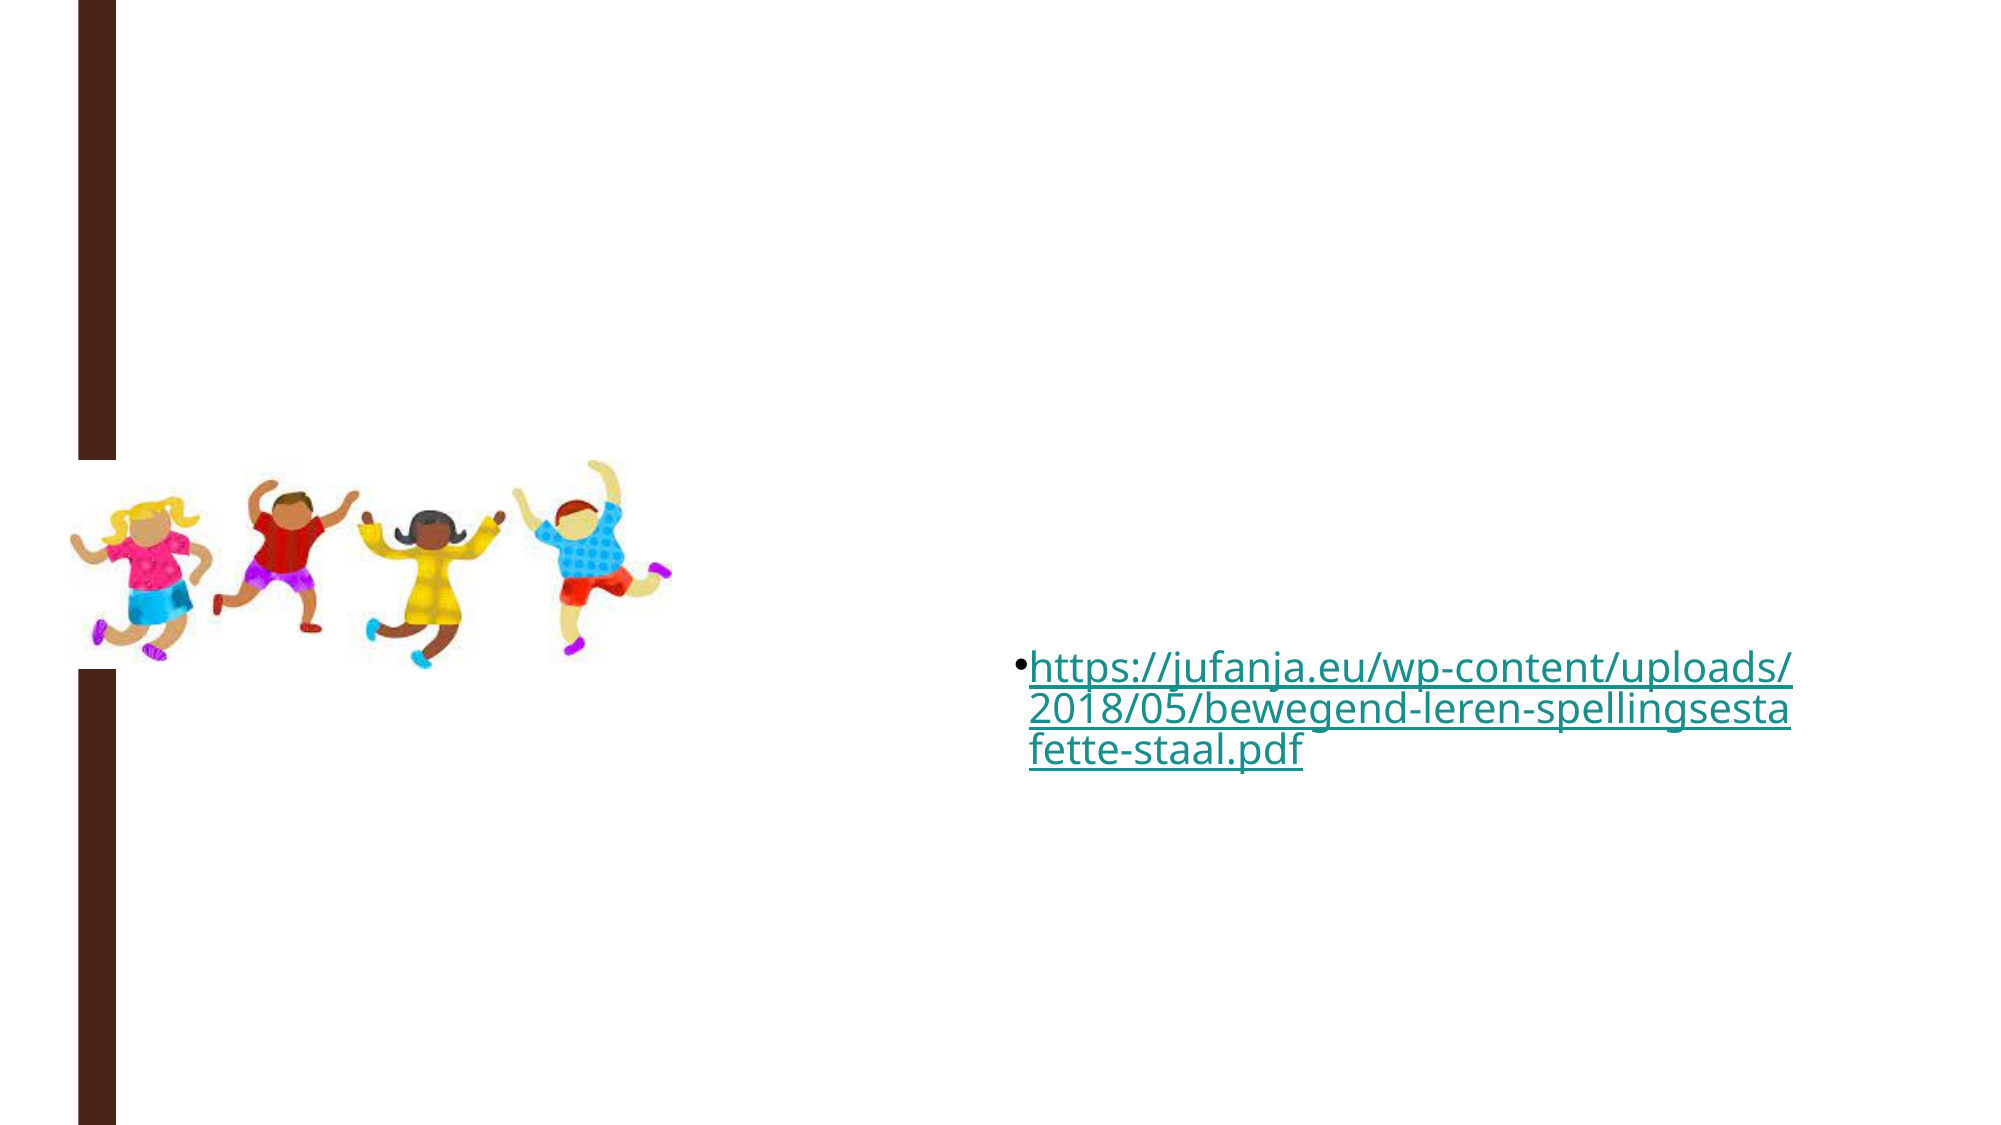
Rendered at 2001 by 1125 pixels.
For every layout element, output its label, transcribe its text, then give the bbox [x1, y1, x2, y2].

picture [70, 460, 672, 669]
text_box https://jufanja.eu/wp-content/uploads/2018/05/bewegend-leren-spellingsestafette-staal.pdf [999, 397, 1816, 995]
